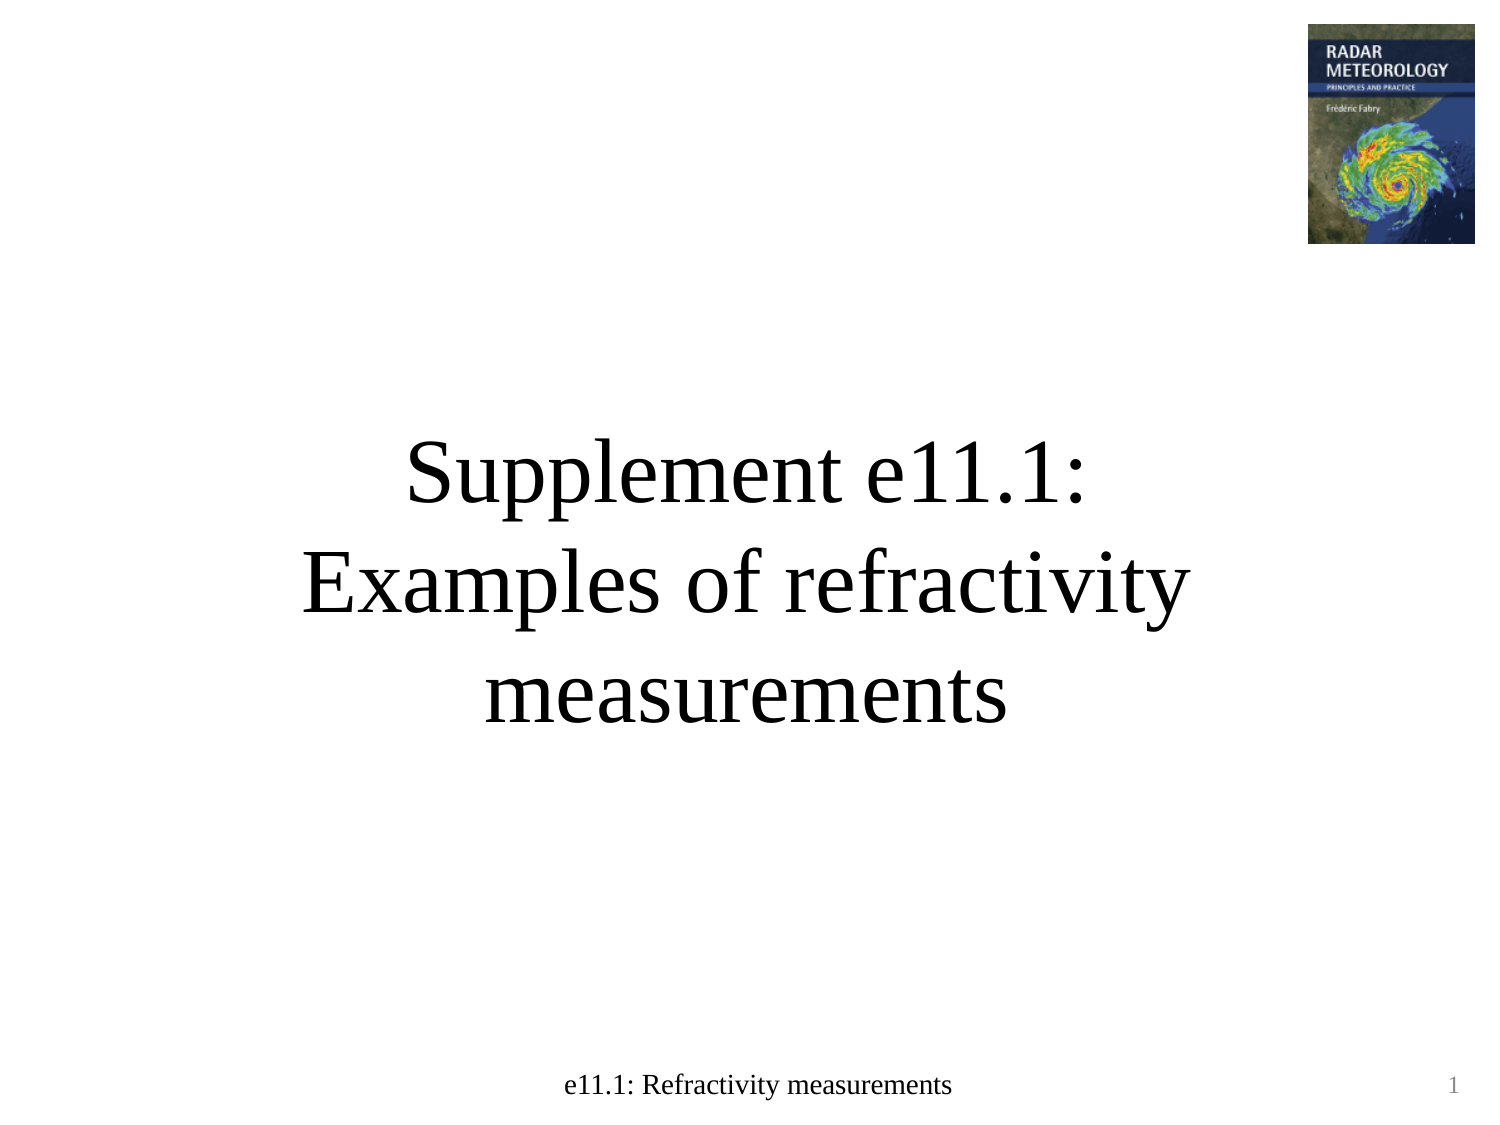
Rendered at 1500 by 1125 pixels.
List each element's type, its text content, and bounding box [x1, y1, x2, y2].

title Supplement e11.1: Examples of refractivity measurements [88, 349, 1407, 803]
footer e11.1: Refractivity measurements [166, 1053, 1350, 1113]
picture [1308, 24, 1475, 244]
slide_number 1 [1371, 1053, 1475, 1113]
